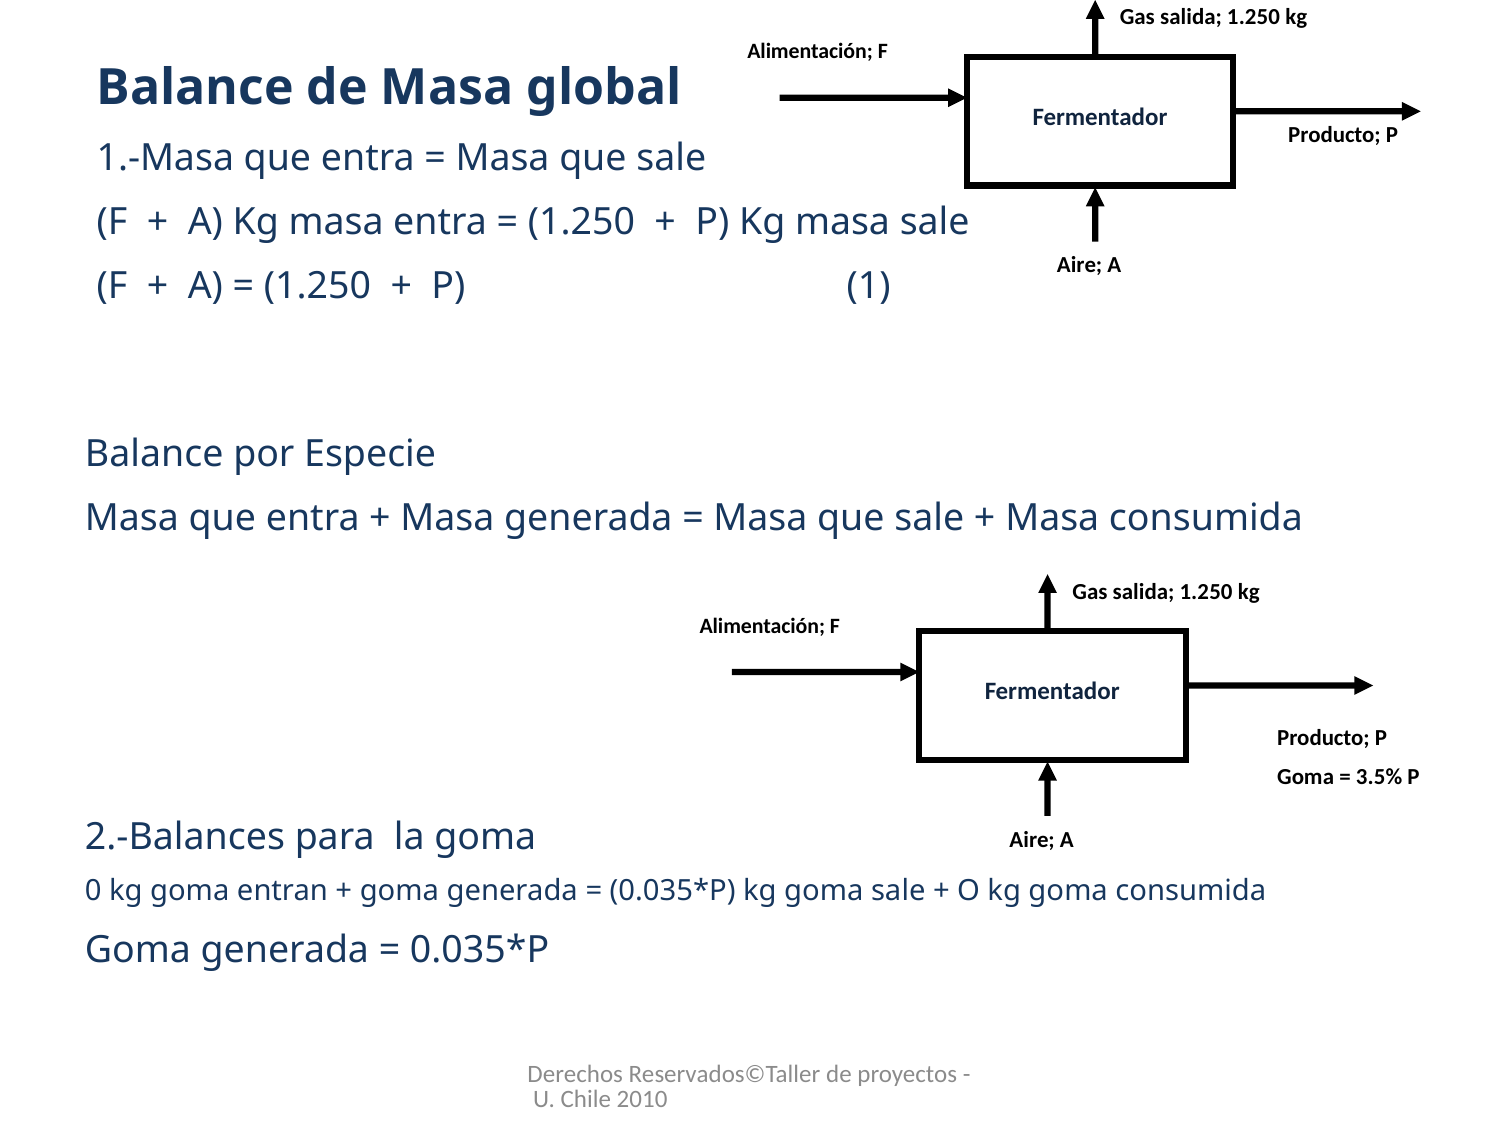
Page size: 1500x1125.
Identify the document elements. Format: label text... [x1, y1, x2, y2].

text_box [750, 0, 1500, 276]
text_box Balance de Masa global 1.-Masa que entra = Masa que sale (F + A) Kg masa entra = (1.250 + P) Kg masa sale (F + A) = (1.250 + P) (1) [81, 46, 1430, 421]
text_box Balance por Especie Masa que entra + Masa generada = Masa que sale + Masa consumida 2.-Balances para la goma 0 kg goma entran + goma generada = (0.035*P) kg goma sale + O kg goma consumida Goma generada = 0.035*P [70, 421, 1500, 978]
footer Derechos Reservados©Taller de proyectos - U. Chile 2010 [512, 1042, 988, 1103]
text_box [702, 573, 1467, 850]
